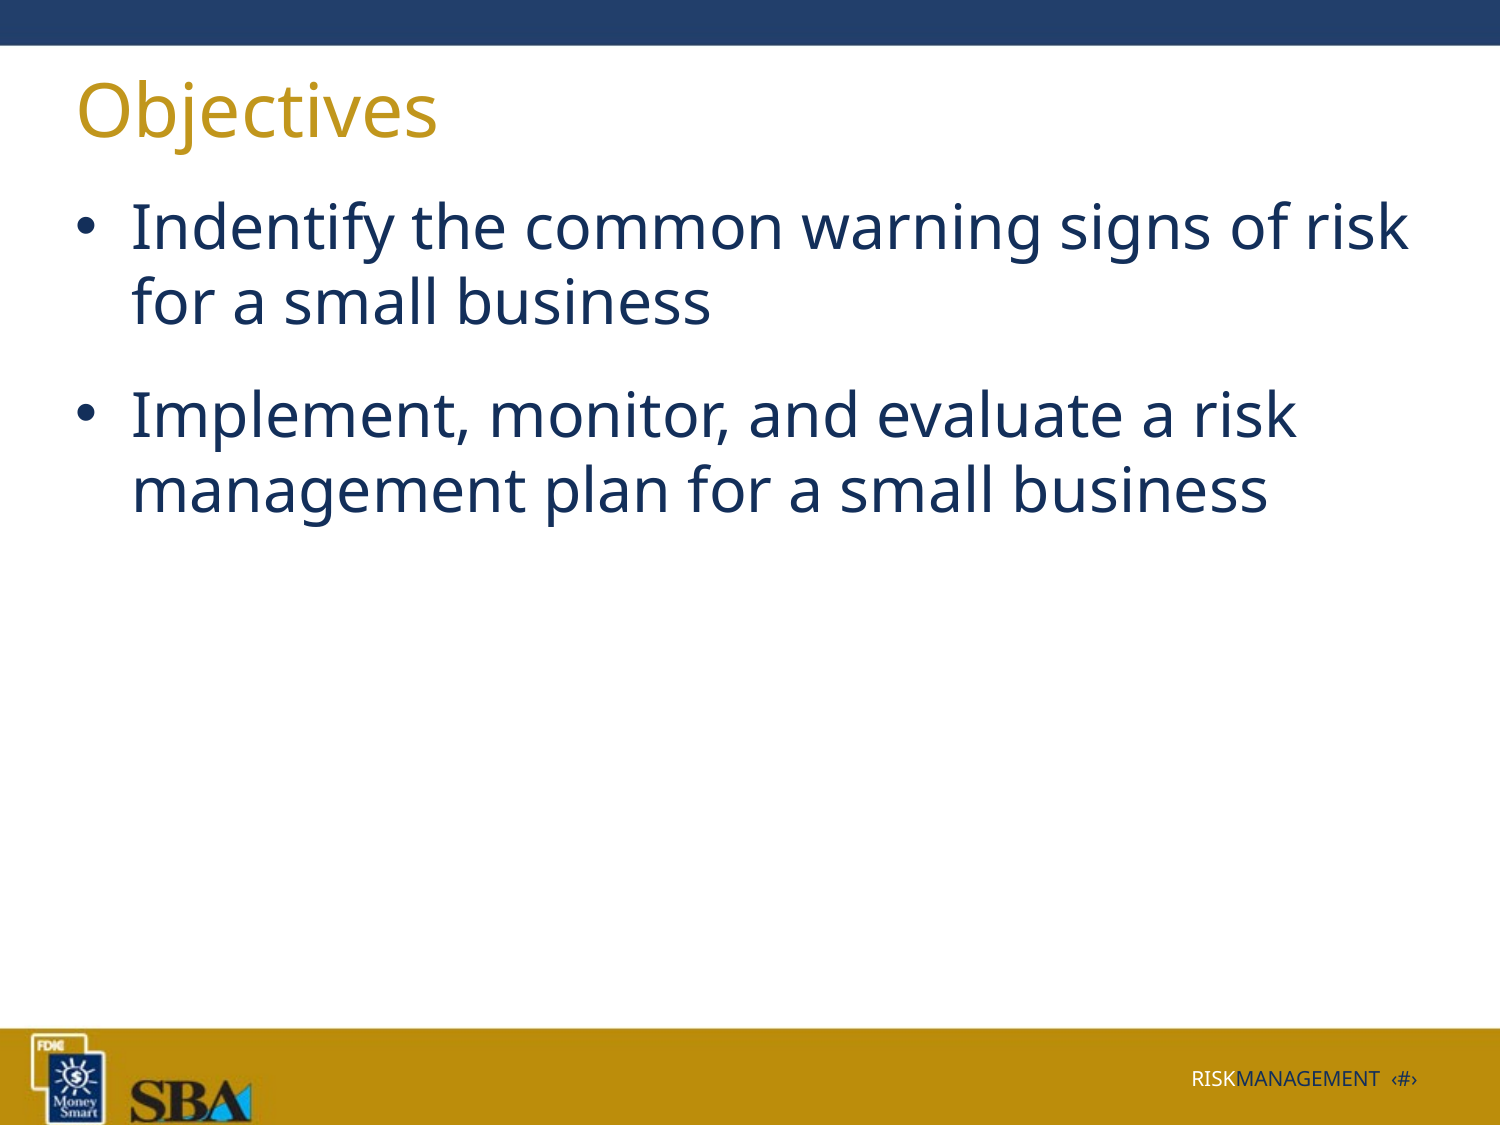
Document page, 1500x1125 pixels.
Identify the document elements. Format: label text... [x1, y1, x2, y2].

picture [0, 0, 1500, 1125]
title Objectives [74, 61, 1426, 163]
list Indentify the common warning signs of risk for a small business Implement, monitor, and evaluate a risk management plan for a small business [74, 186, 1426, 888]
